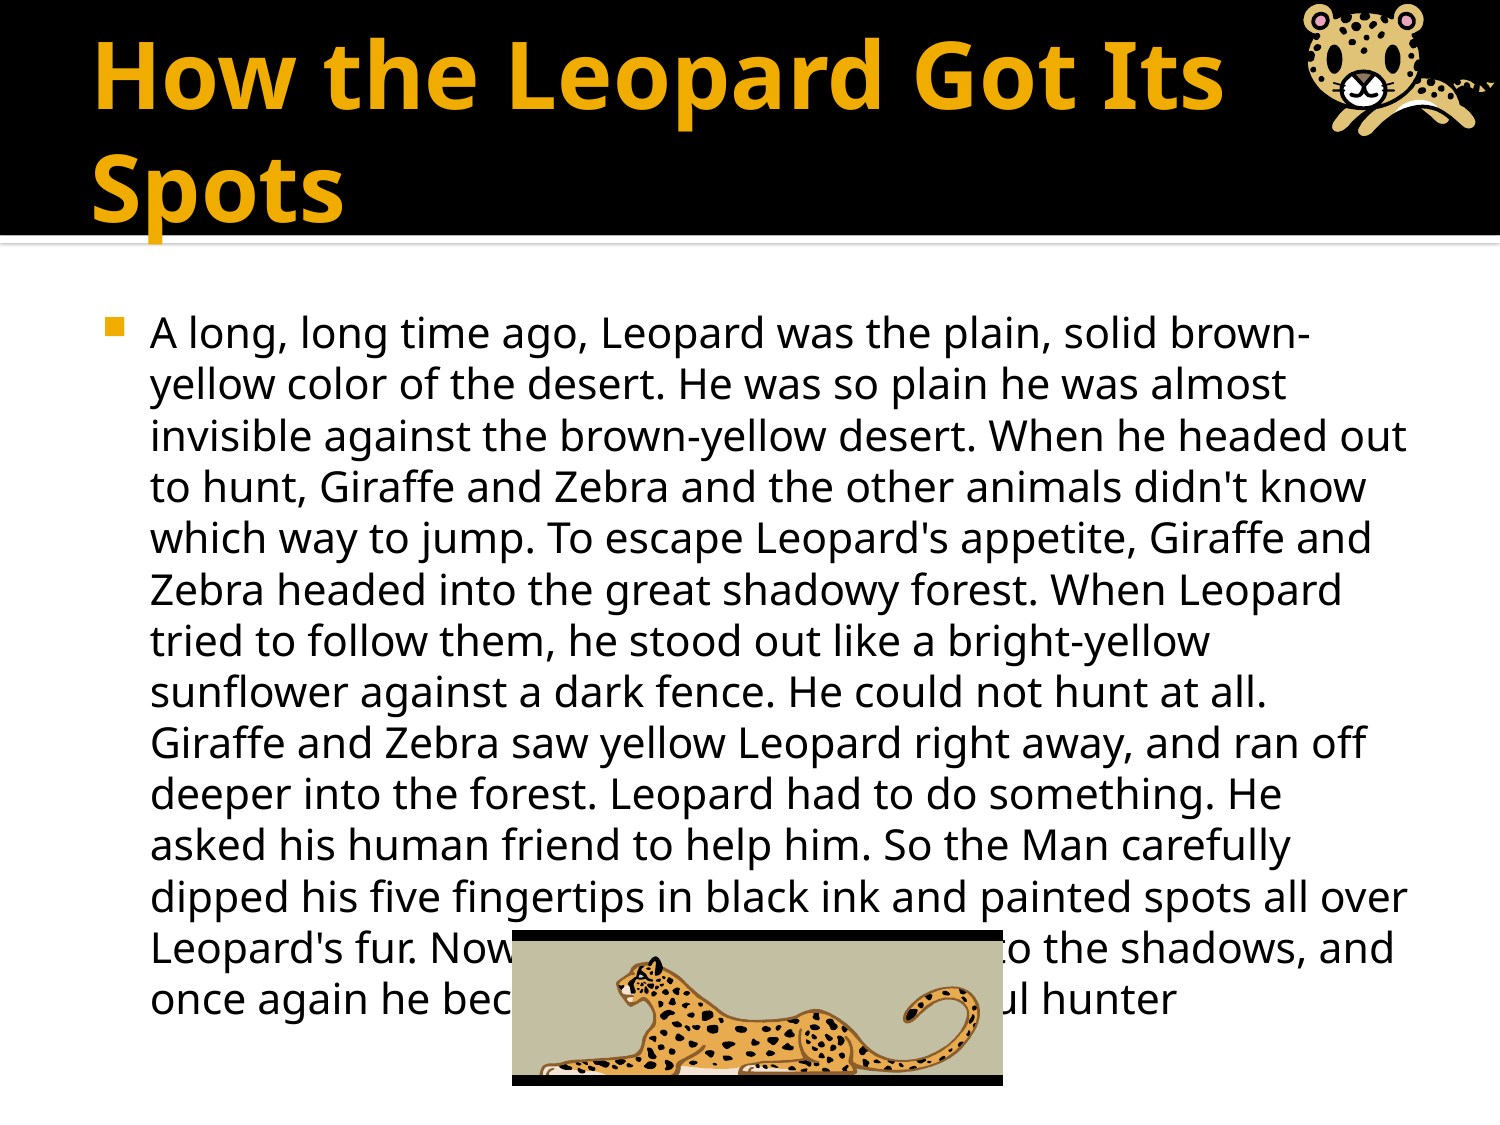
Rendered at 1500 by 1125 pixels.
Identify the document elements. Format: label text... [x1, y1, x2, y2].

title How the Leopard Got Its Spots [75, 25, 1425, 231]
picture [1299, 0, 1500, 140]
picture [512, 924, 1008, 1091]
list A long, long time ago, Leopard was the plain, solid brown-yellow color of the desert. He was so plain he was almost invisible against the brown-yellow desert. When he headed out to hunt, Giraffe and Zebra and the other animals didn't know which way to jump. To escape Leopard's appetite, Giraffe and Zebra headed into the great shadowy forest. When Leopard tried to follow them, he stood out like a bright-yellow sunflower against a dark fence. He could not hunt at all. Giraffe and Zebra saw yellow Leopard right away, and ran off deeper into the forest. Leopard had to do something. He asked his human friend to help him. So the Man carefully dipped his five fingertips in black ink and painted spots all over Leopard's fur. Now Leopard could blend into the shadows, and once again he became a great and powerful hunter [75, 291, 1425, 1050]
